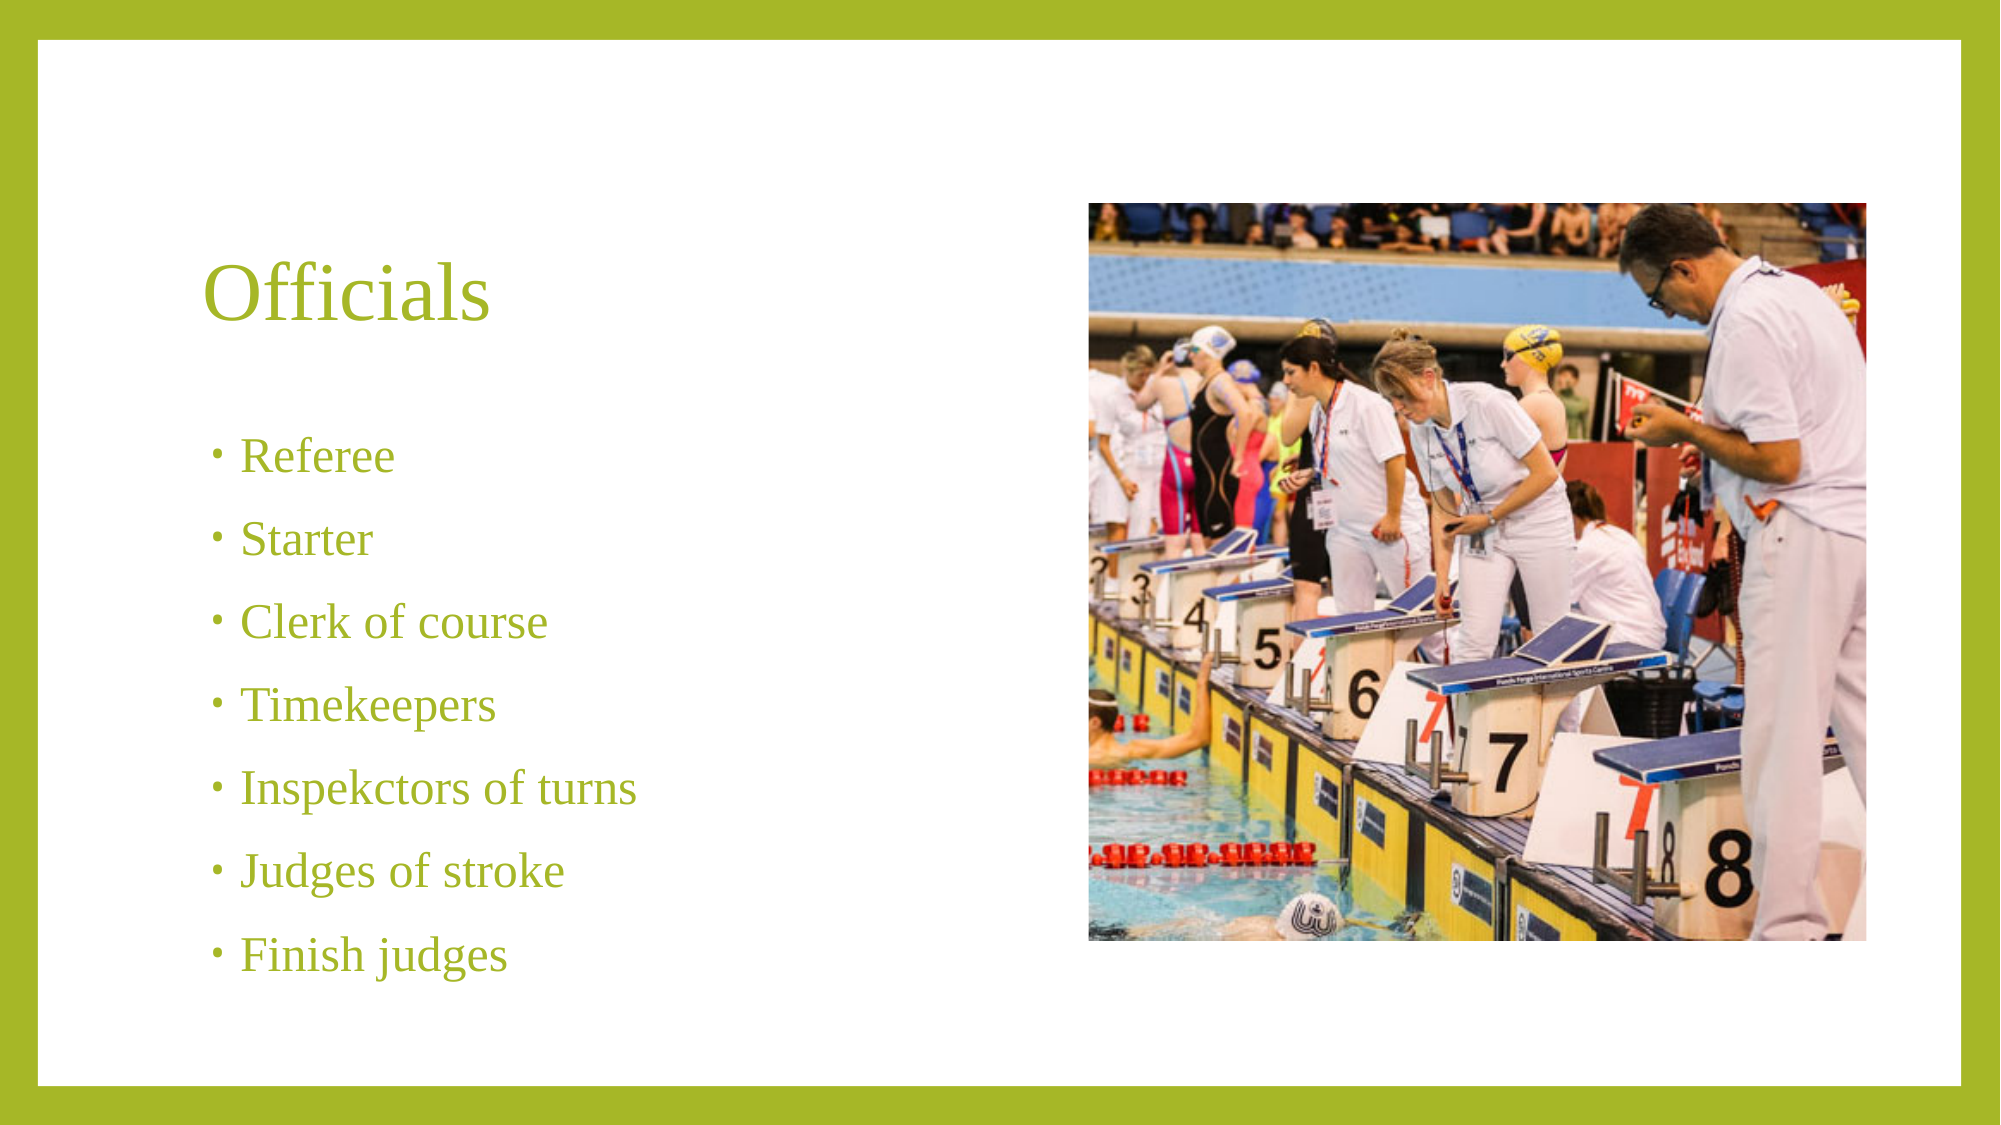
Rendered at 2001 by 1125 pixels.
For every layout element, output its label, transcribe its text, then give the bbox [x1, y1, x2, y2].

title Officials [187, 175, 1041, 413]
list Referee Starter Clerk of course Timekeepers Inspekctors of turns Judges of stroke Finish judges [187, 421, 1022, 1004]
picture [1088, 202, 1867, 941]
